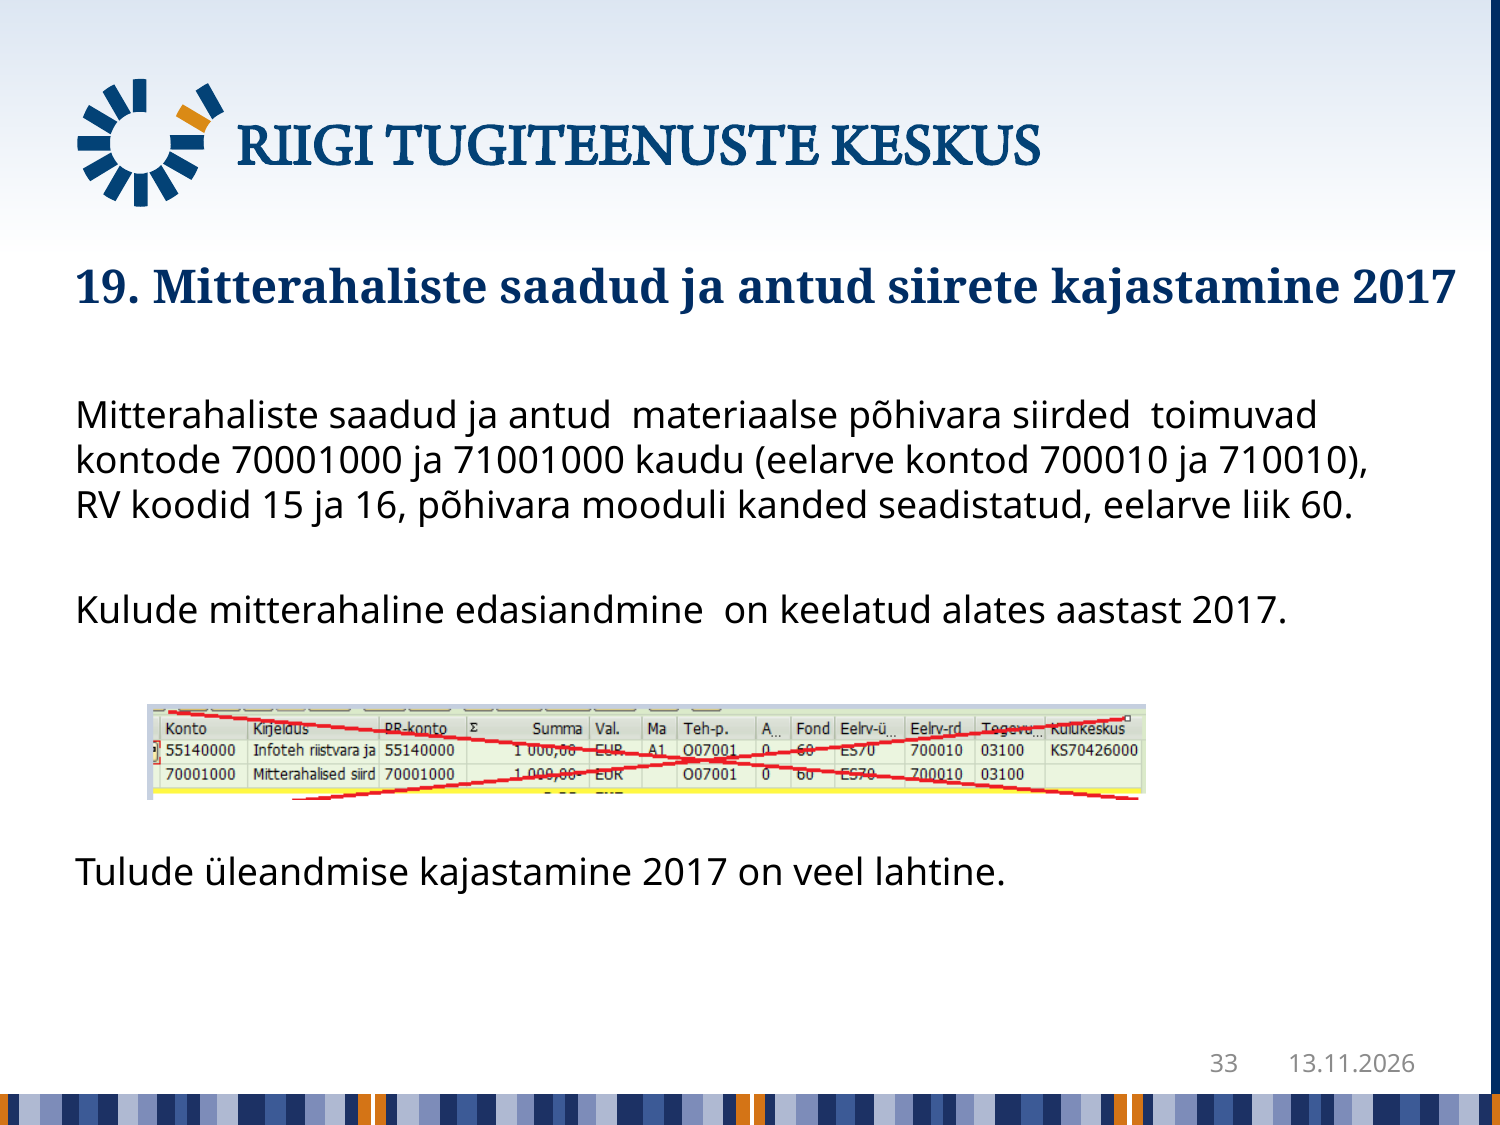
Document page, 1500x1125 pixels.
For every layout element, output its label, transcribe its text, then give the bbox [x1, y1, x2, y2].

title 19. Mitterahaliste saadud ja antud siirete kajastamine 2017 [75, 257, 1500, 327]
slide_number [1269, 1035, 1431, 1095]
picture [147, 703, 1146, 800]
list Mitterahaliste saadud ja antud materiaalse põhivara siirded toimuvad kontode 70001000 ja 71001000 kaudu (eelarve kontod 700010 ja 710010), RV koodid 15 ja 16, põhivara mooduli kanded seadistatud, eelarve liik 60. Kulude mitterahaline edasiandmine on keelatud alates aastast 2017. Tulude üleandmise kajastamine 2017 on veel lahtine. [75, 338, 1425, 1012]
slide_number 33 [1139, 1035, 1254, 1095]
